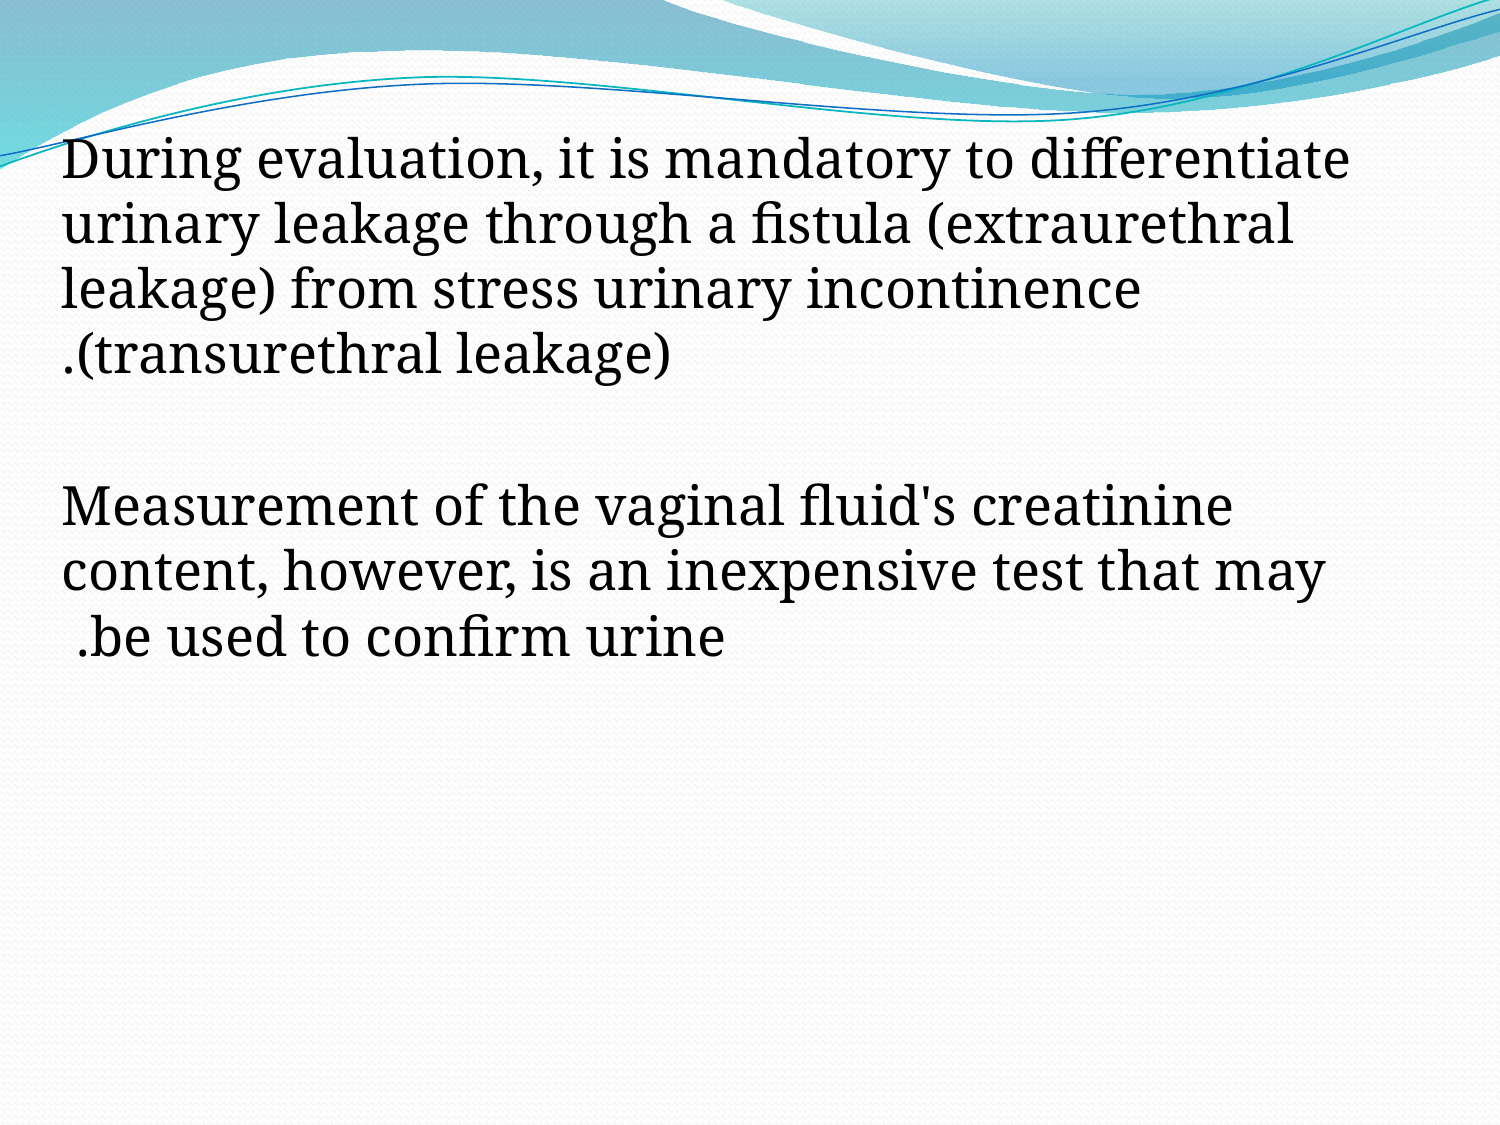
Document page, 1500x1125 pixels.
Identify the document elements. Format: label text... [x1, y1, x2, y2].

list During evaluation, it is mandatory to differentiate urinary leakage through a fistula (extraurethral leakage) from stress urinary incontinence (transurethral leakage). Measurement of the vaginal fluid's creatinine content, however, is an inexpensive test that may be used to confirm urine. [46, 117, 1425, 1038]
